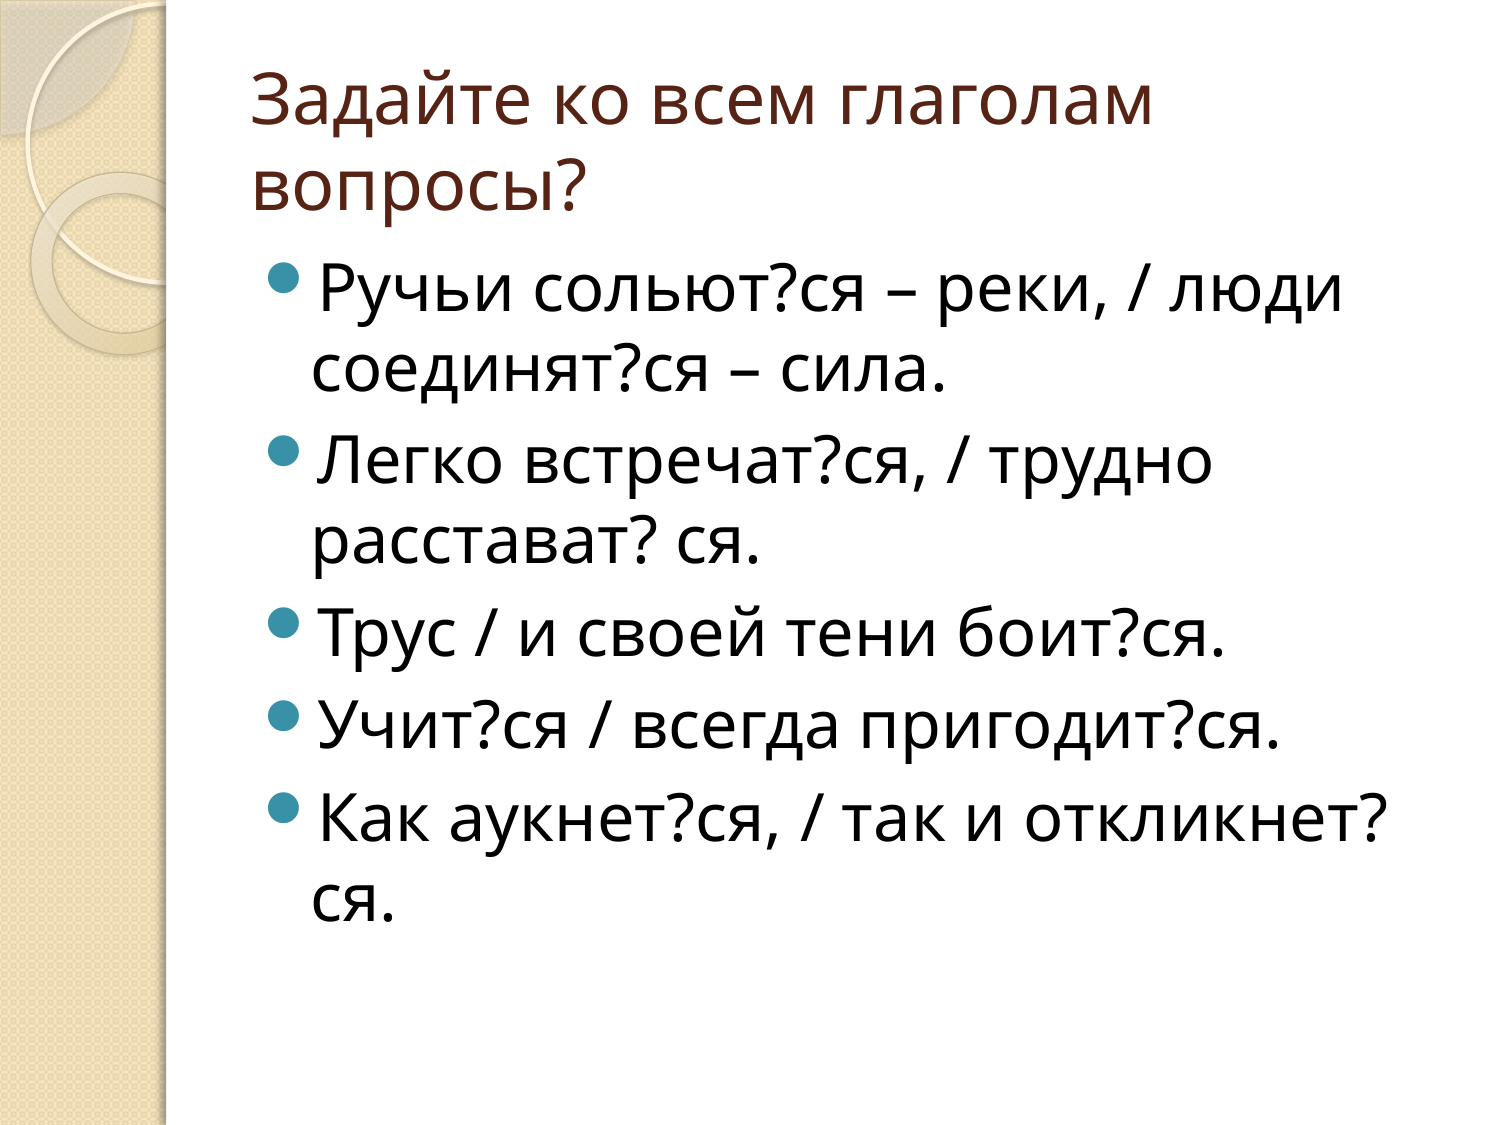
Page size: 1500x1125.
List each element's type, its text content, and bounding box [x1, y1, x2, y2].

title Задайте ко всем глаголам вопросы? [235, 45, 1466, 233]
list Ручьи сольют?ся – реки, / люди соединят?ся – сила. Легко встречат?ся, / трудно расстават? ся. Трус / и своей тени боит?ся. Учит?ся / всегда пригодит?ся. Как аукнет?ся, / так и откликнет?ся. [235, 237, 1466, 1025]
